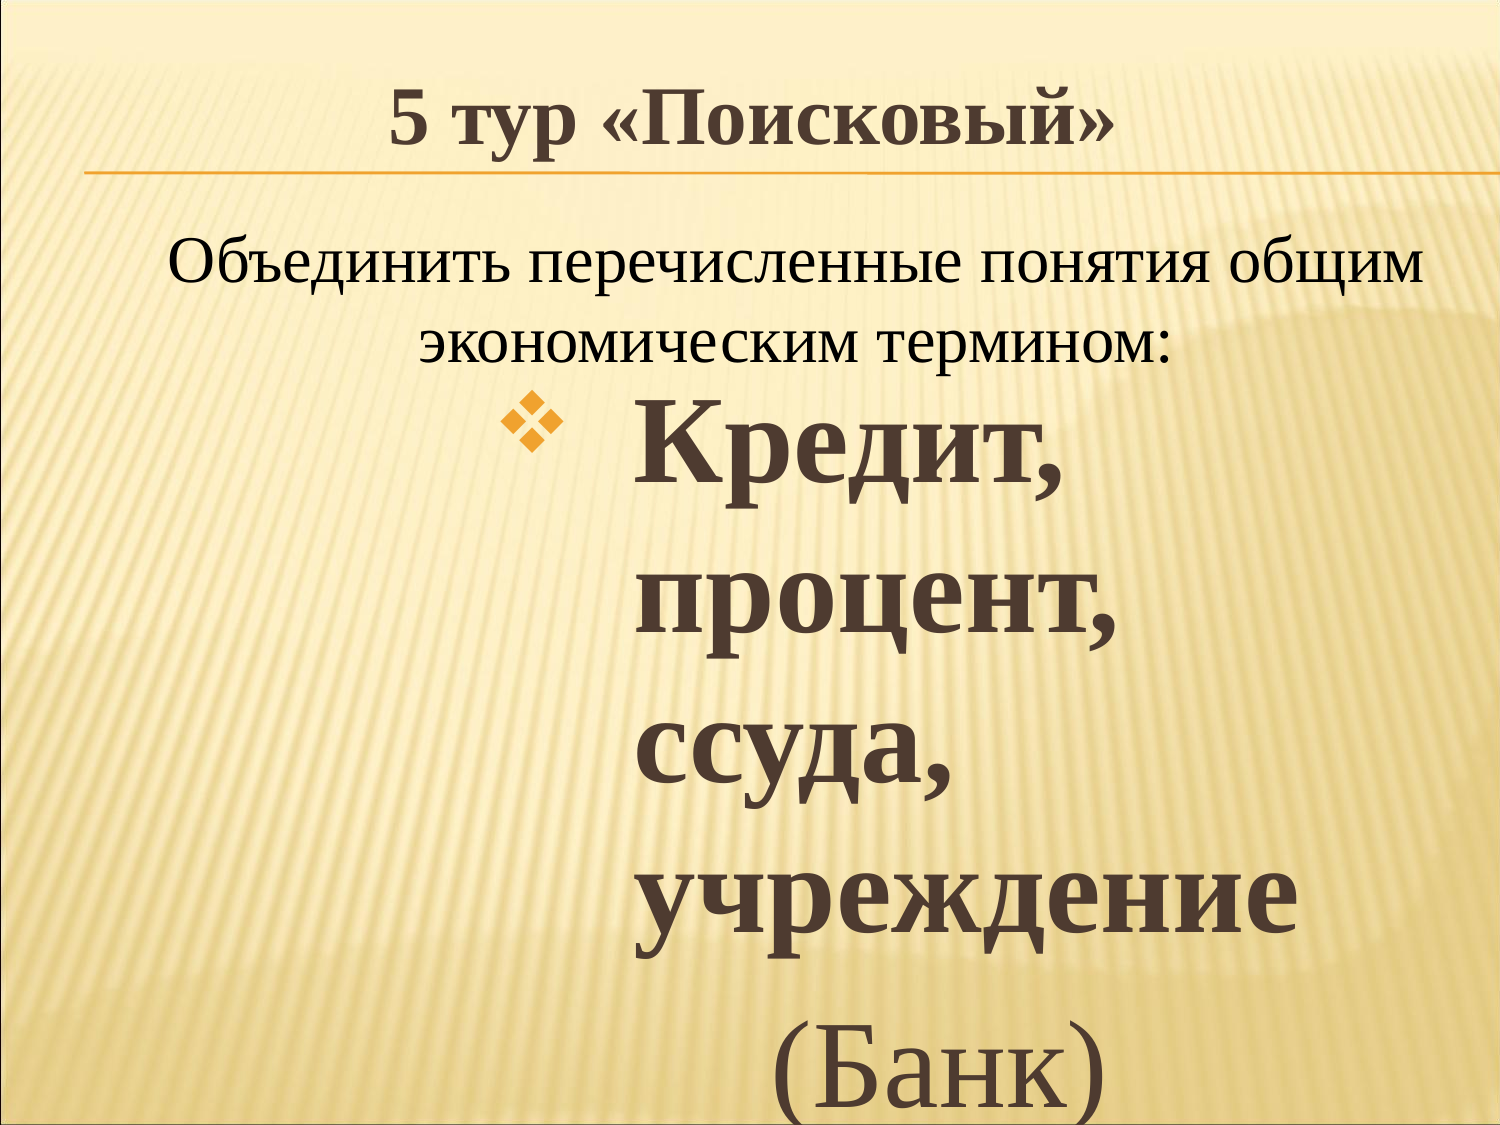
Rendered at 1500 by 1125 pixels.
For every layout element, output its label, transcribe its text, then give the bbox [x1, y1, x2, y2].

text_box Объединить перечисленные понятия общим экономическим термином: [123, 207, 1471, 383]
text_box Кредит, процент, ссуда, учреждение (Банк) [478, 383, 1432, 930]
title 5 тур «Поисковый» [41, 42, 1467, 181]
picture [0, 0, 1500, 1125]
